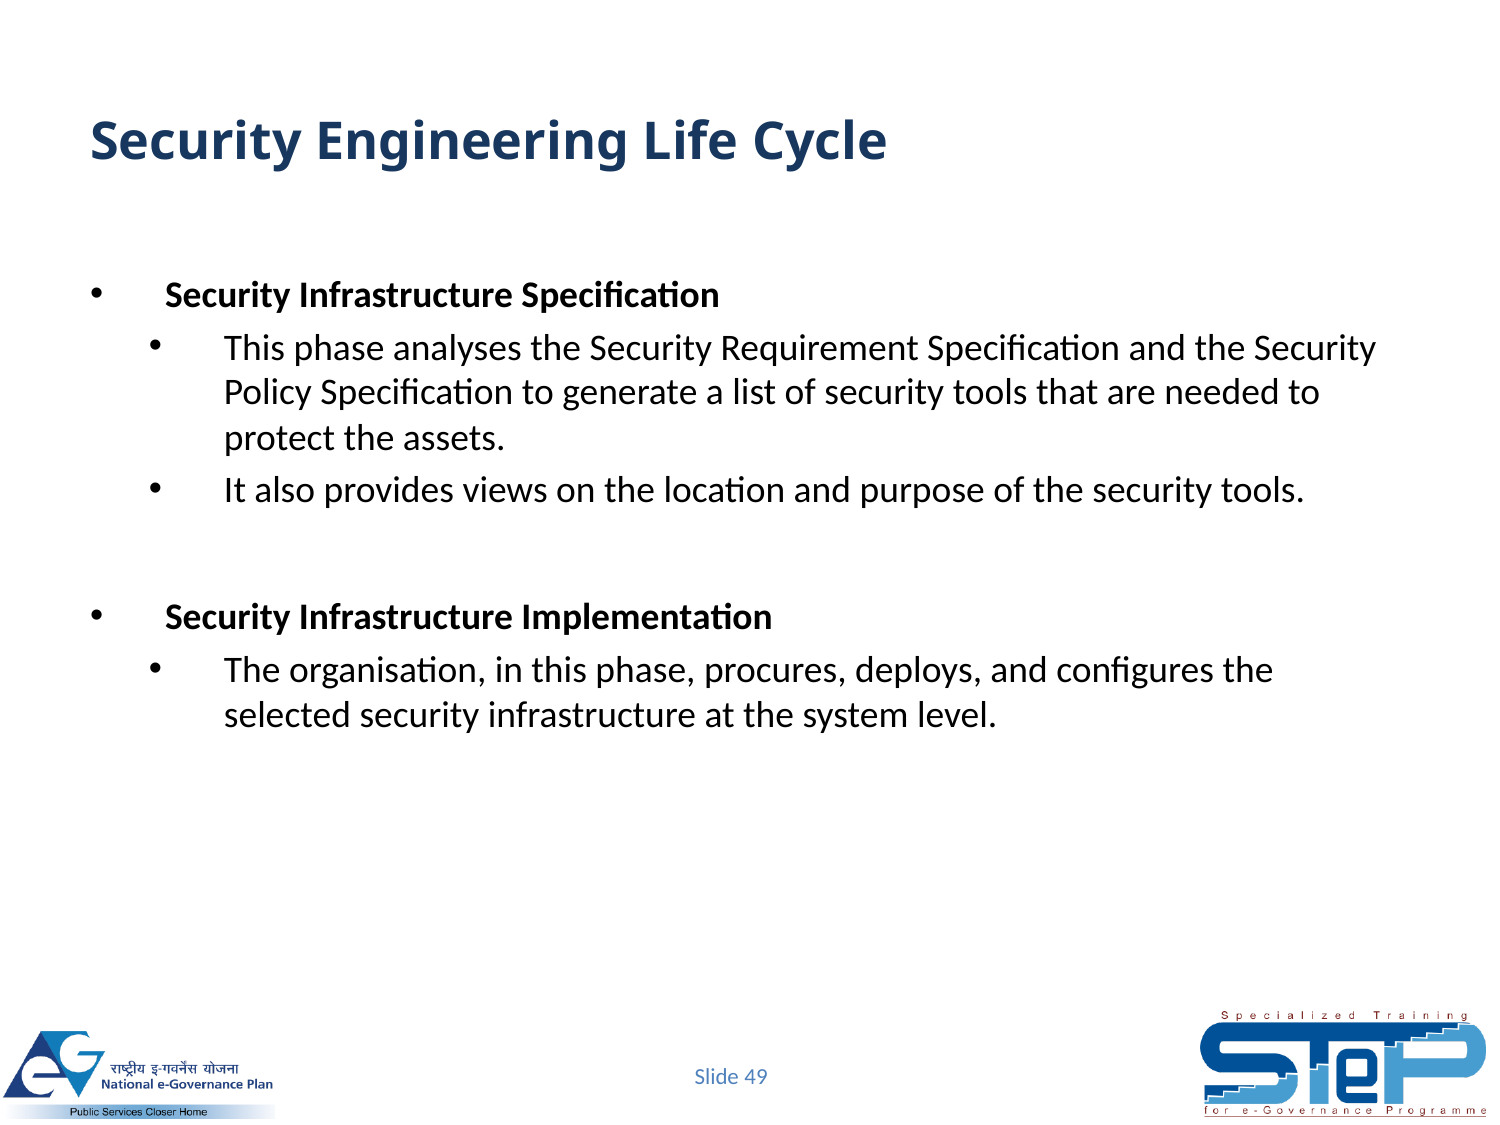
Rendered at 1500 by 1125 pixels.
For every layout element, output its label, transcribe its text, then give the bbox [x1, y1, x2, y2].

title Security Engineering Life Cycle [75, 45, 1425, 233]
picture [2, 1031, 275, 1119]
list Security Infrastructure Specification This phase analyses the Security Requirement Specification and the Security Policy Specification to generate a list of security tools that are needed to protect the assets. It also provides views on the location and purpose of the security tools. Security Infrastructure Implementation The organisation, in this phase, procures, deploys, and configures the selected security infrastructure at the system level. [75, 262, 1425, 1005]
picture [1200, 1011, 1486, 1117]
